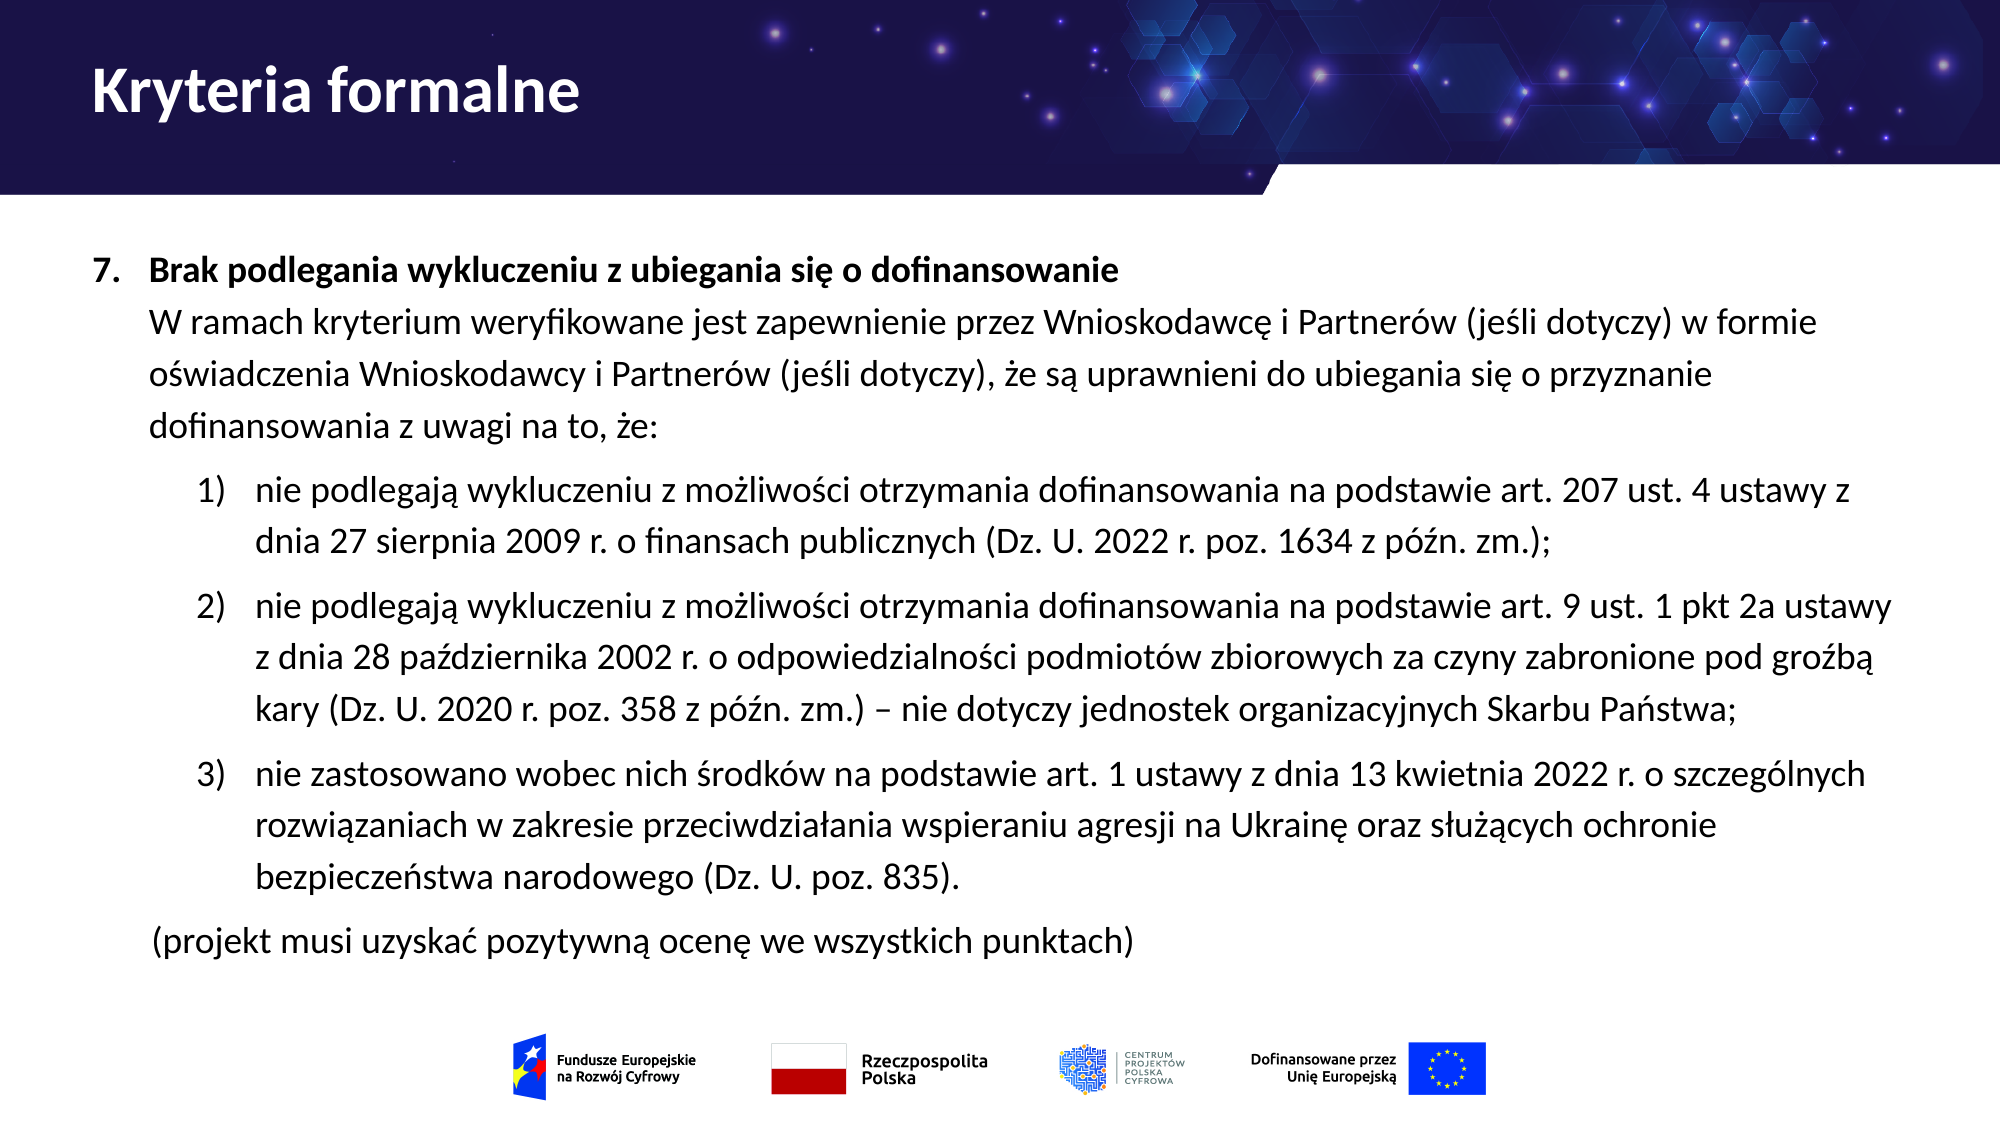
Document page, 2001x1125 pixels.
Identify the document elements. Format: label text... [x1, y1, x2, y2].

list Brak podlegania wykluczeniu z ubiegania się o dofinansowanie W ramach kryterium weryfikowane jest zapewnienie przez Wnioskodawcę i Partnerów (jeśli dotyczy) w formie oświadczenia Wnioskodawcy i Partnerów (jeśli dotyczy), że są uprawnieni do ubiegania się o przyznanie dofinansowania z uwagi na to, że: nie podlegają wykluczeniu z możliwości otrzymania dofinansowania na podstawie art. 207 ust. 4 ustawy z dnia 27 sierpnia 2009 r. o finansach publicznych (Dz. U. 2022 r. poz. 1634 z późn. zm.); nie podlegają wykluczeniu z możliwości otrzymania dofinansowania na podstawie art. 9 ust. 1 pkt 2a ustawy z dnia 28 października 2002 r. o odpowiedzialności podmiotów zbiorowych za czyny zabronione pod groźbą kary (Dz. U. 2020 r. poz. 358 z późn. zm.) – nie dotyczy jednostek organizacyjnych Skarbu Państwa; nie zastosowano wobec nich środków na podstawie art. 1 ustawy z dnia 13 kwietnia 2022 r. o szczególnych rozwiązaniach w zakresie przeciwdziałania wspieraniu agresji na Ukrainę oraz służących ochronie bezpieczeństwa narodowego (Dz. U. poz. 835). (projekt musi uzyskać pozytywną ocenę we wszystkich punktach) [77, 231, 1916, 906]
picture [0, 0, 2000, 195]
picture [491, 1011, 1509, 1122]
title Kryteria formalne [77, 46, 1863, 136]
